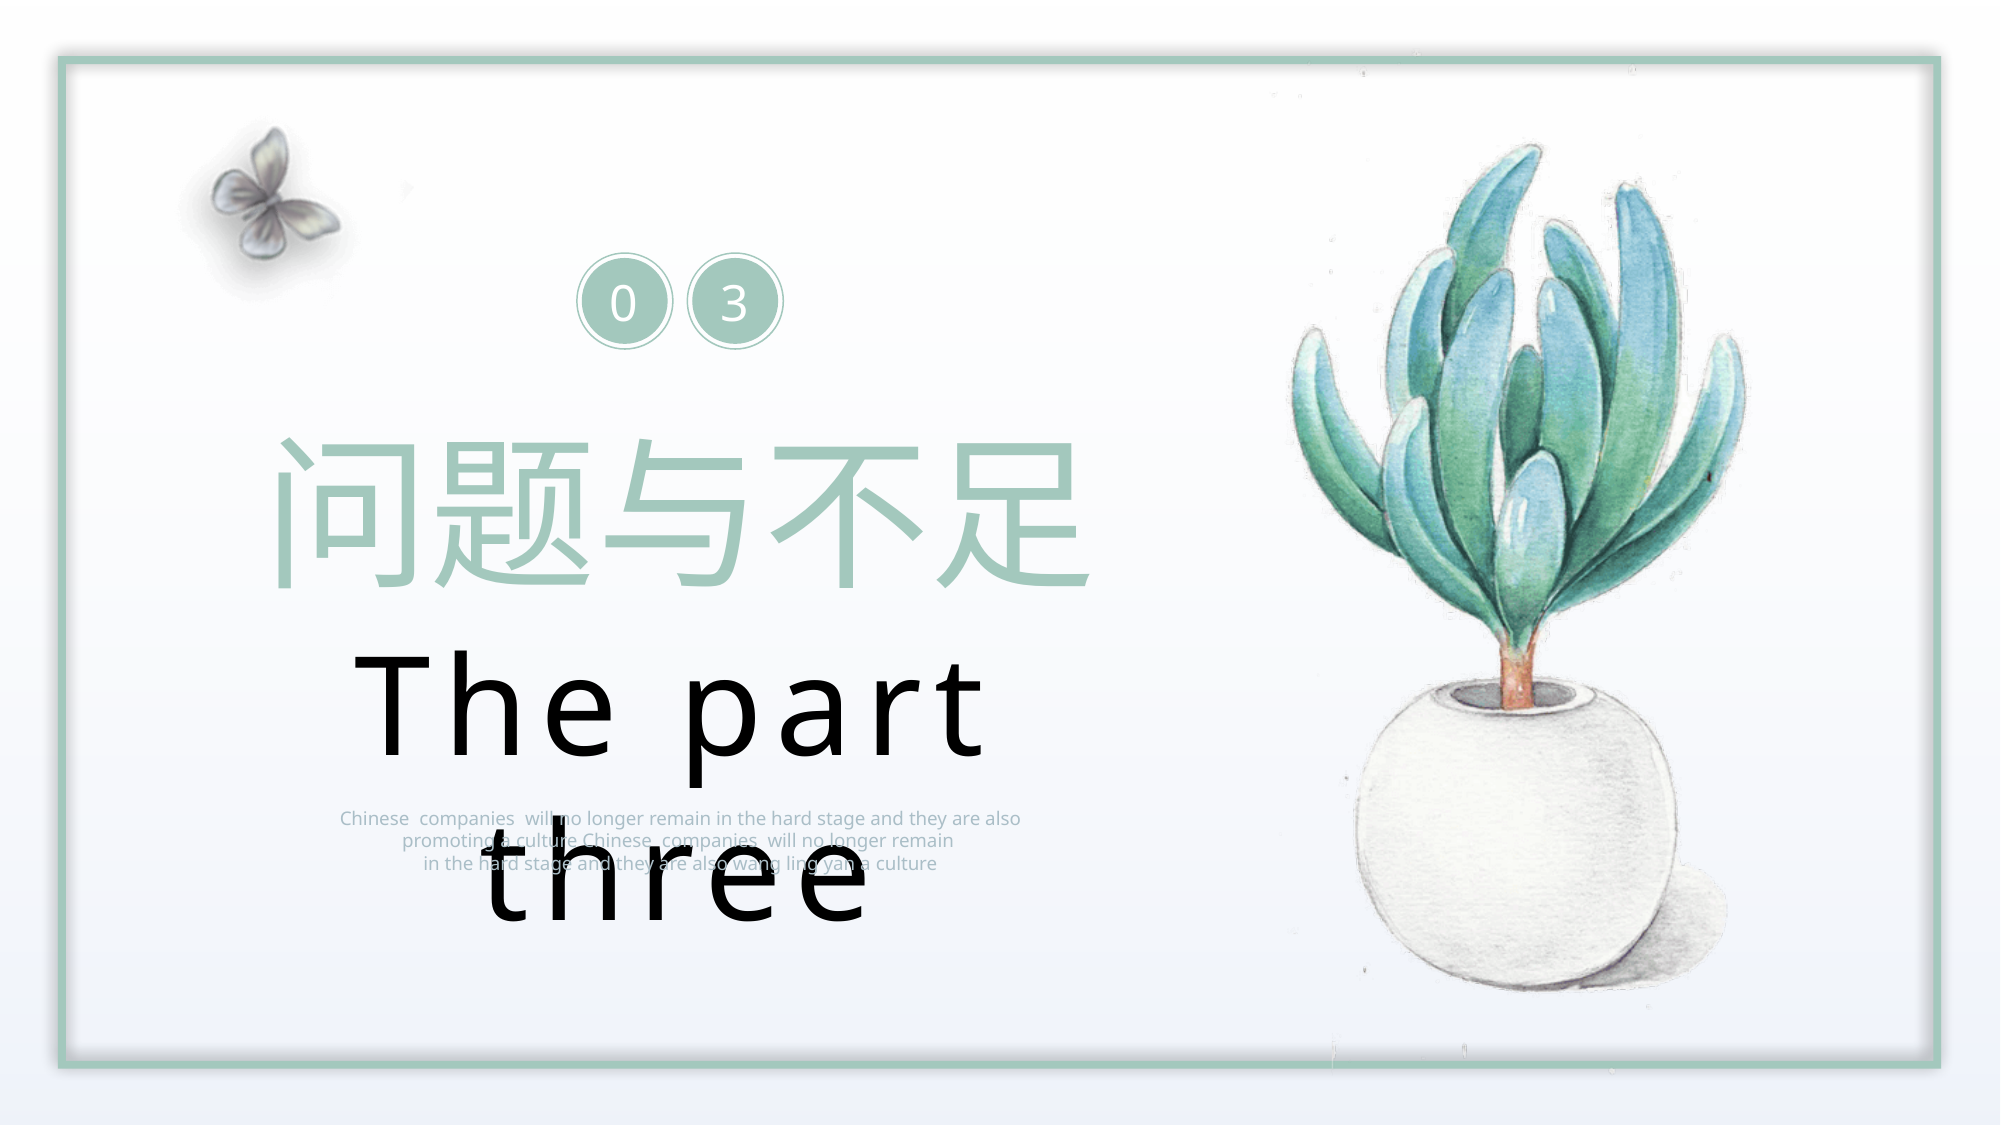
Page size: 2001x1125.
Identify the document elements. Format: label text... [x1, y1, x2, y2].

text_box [576, 252, 784, 350]
picture [1268, 47, 1761, 1078]
text_box Chinese companies will no longer remain in the hard stage and they are also promoting a culture Chinese companies will no longer remain in the hard stage and they are also wang ling yan a culture [313, 799, 1047, 882]
text_box The part three [158, 610, 1119, 956]
picture [106, 60, 415, 372]
text_box 问题与不足 [119, 400, 1241, 616]
